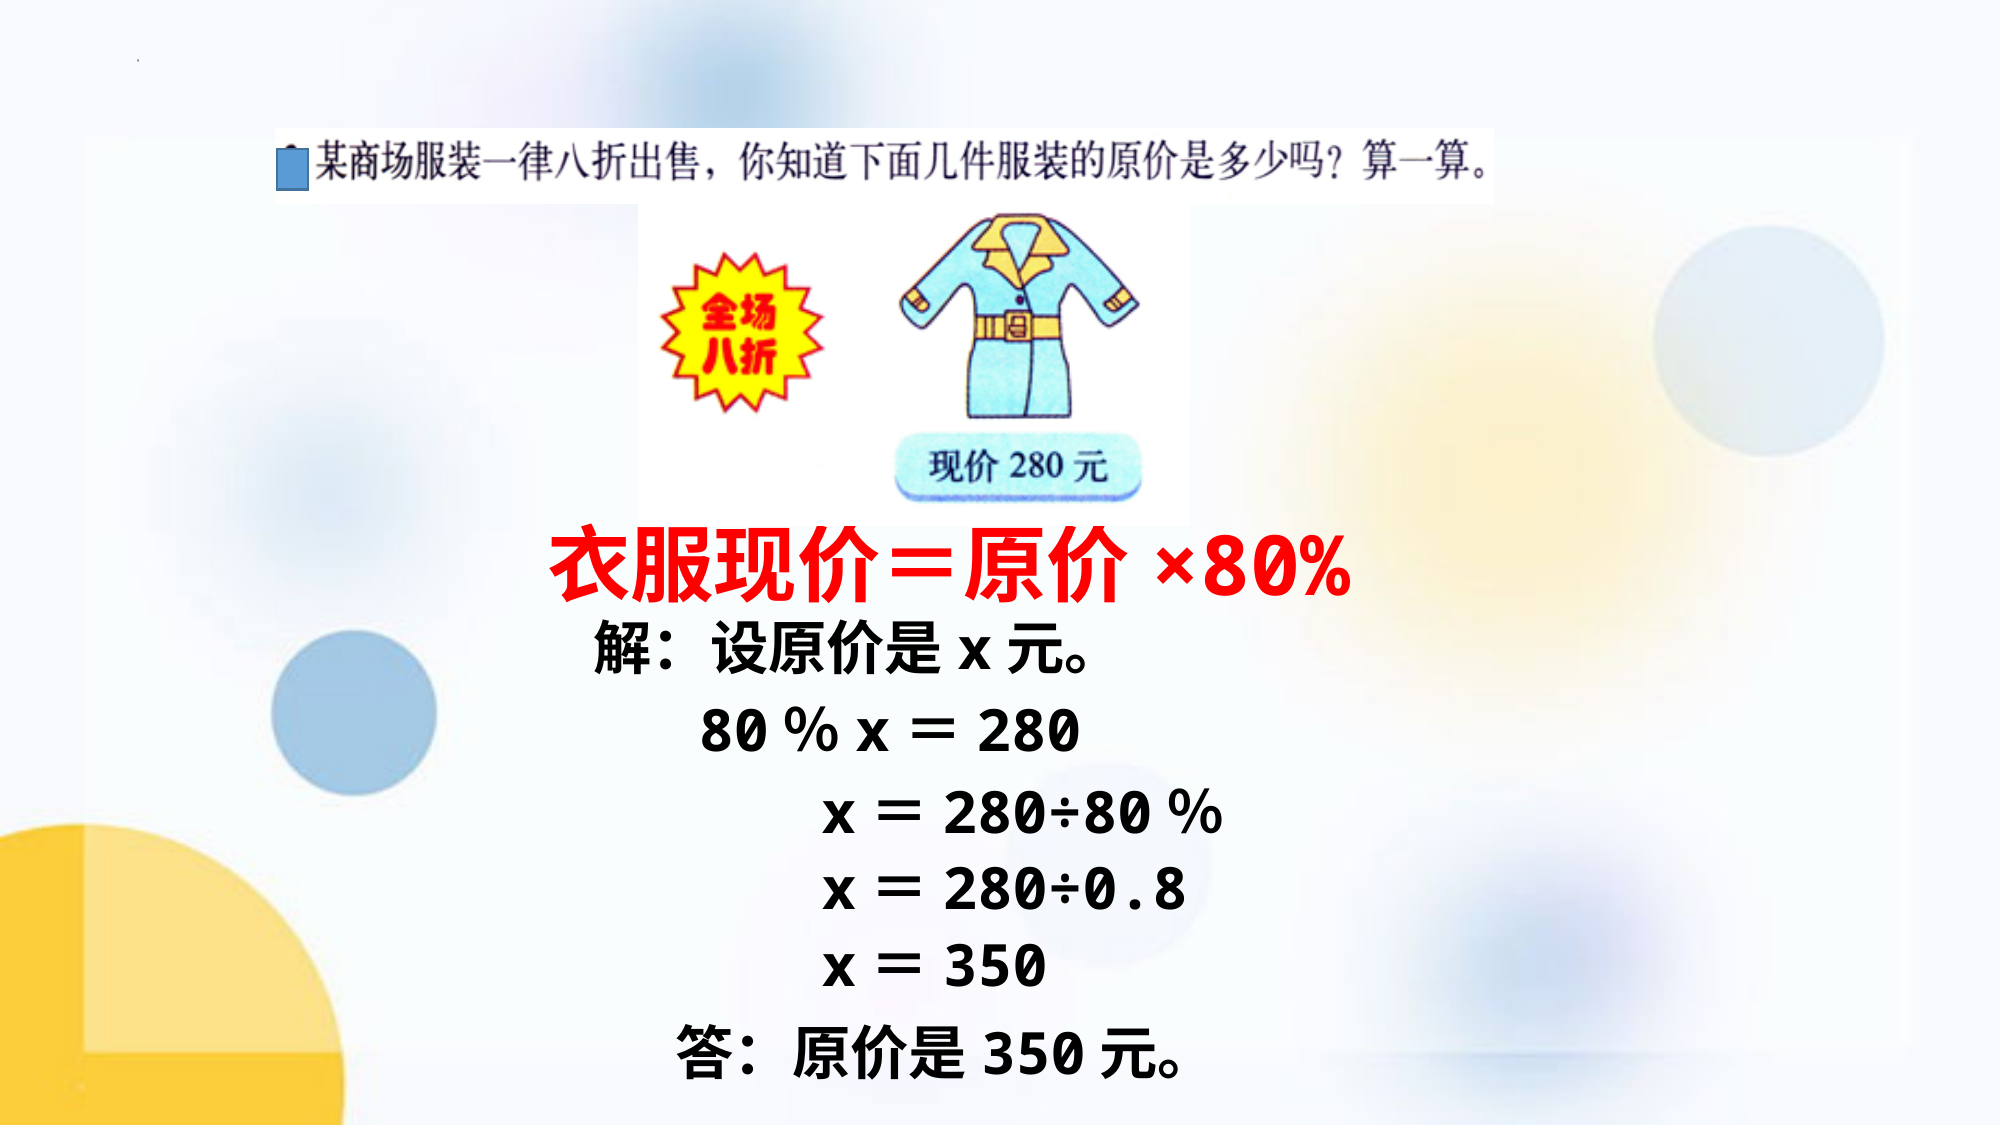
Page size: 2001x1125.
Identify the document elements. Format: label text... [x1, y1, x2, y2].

text_box 答：原价是350元。 [660, 1009, 1669, 1095]
text_box x＝280÷0.8 [806, 844, 1369, 920]
text_box 80％x＝280 [684, 685, 1247, 771]
text_box 解：设原价是x元。 [578, 603, 1587, 689]
text_box 衣服现价＝原价×80% [532, 504, 1553, 620]
text_box x＝280÷80％ [806, 767, 1498, 853]
picture [0, 0, 2001, 1125]
text_box x＝350 [806, 920, 1369, 1006]
